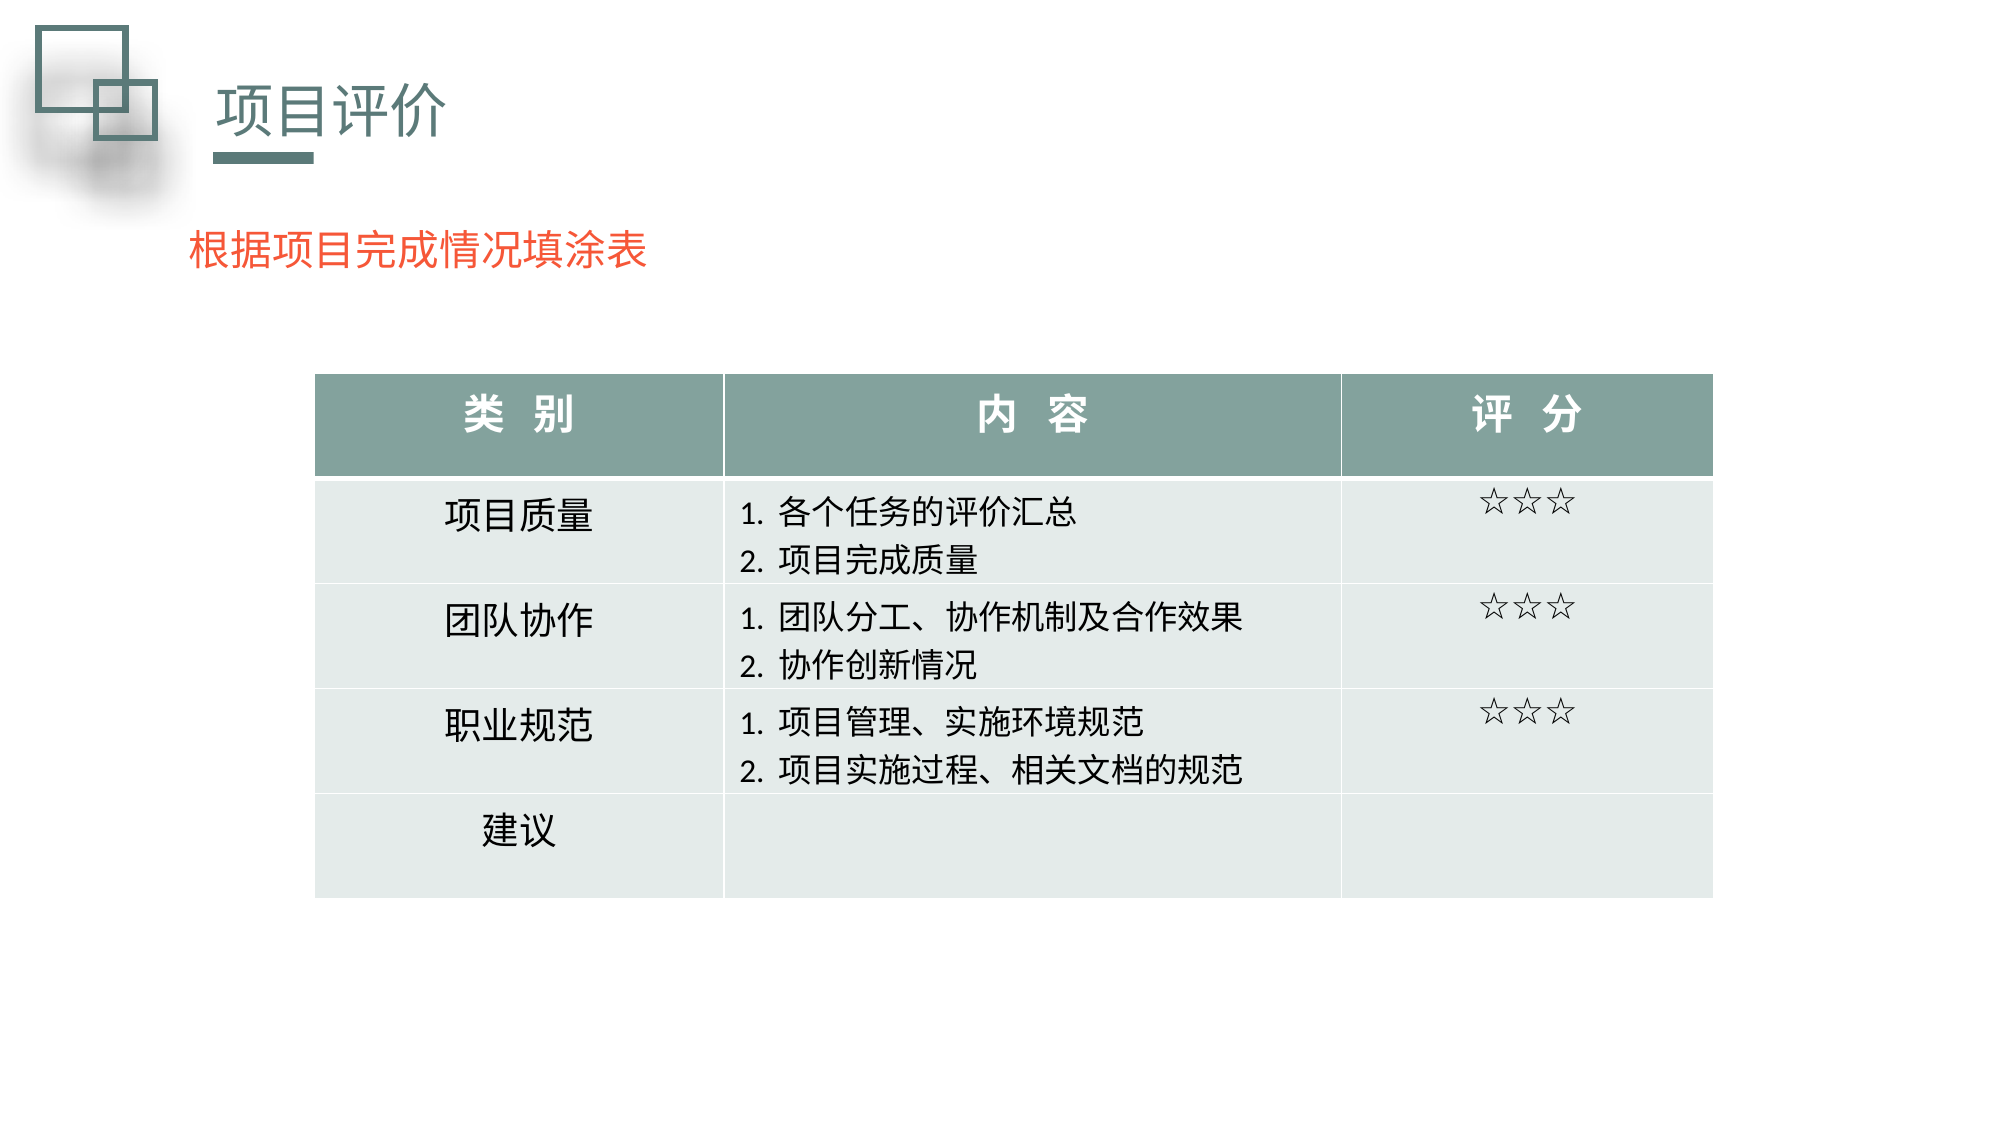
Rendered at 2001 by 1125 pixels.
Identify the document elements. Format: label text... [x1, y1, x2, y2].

table_cell 1. 项目管理、实施环境规范 2. 项目实施过程、相关文档的规范 [725, 689, 1341, 793]
table_cell 1. 各个任务的评价汇总 2. 项目完成质量 [725, 481, 1341, 583]
table_cell 1. 团队分工、协作机制及合作效果 2. 协作创新情况 [725, 584, 1341, 688]
table_header 类 别 [315, 374, 723, 476]
table_cell ☆☆☆ [1342, 481, 1713, 583]
text_box [37, 27, 127, 111]
table_header 内 容 [725, 374, 1341, 476]
table_cell [1342, 794, 1713, 898]
text_box 根据项目完成情况填涂表 [90, 208, 1914, 282]
table_cell [725, 794, 1341, 898]
table_cell 团队协作 [315, 584, 723, 688]
table_cell 项目质量 [315, 481, 723, 583]
table_cell ☆☆☆ [1342, 689, 1713, 793]
table_cell 建议 [315, 794, 723, 898]
table_cell 职业规范 [315, 689, 723, 793]
table_cell ☆☆☆ [1342, 584, 1713, 688]
table_header 评 分 [1342, 374, 1713, 476]
text_box [95, 81, 156, 139]
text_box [173, 66, 481, 164]
